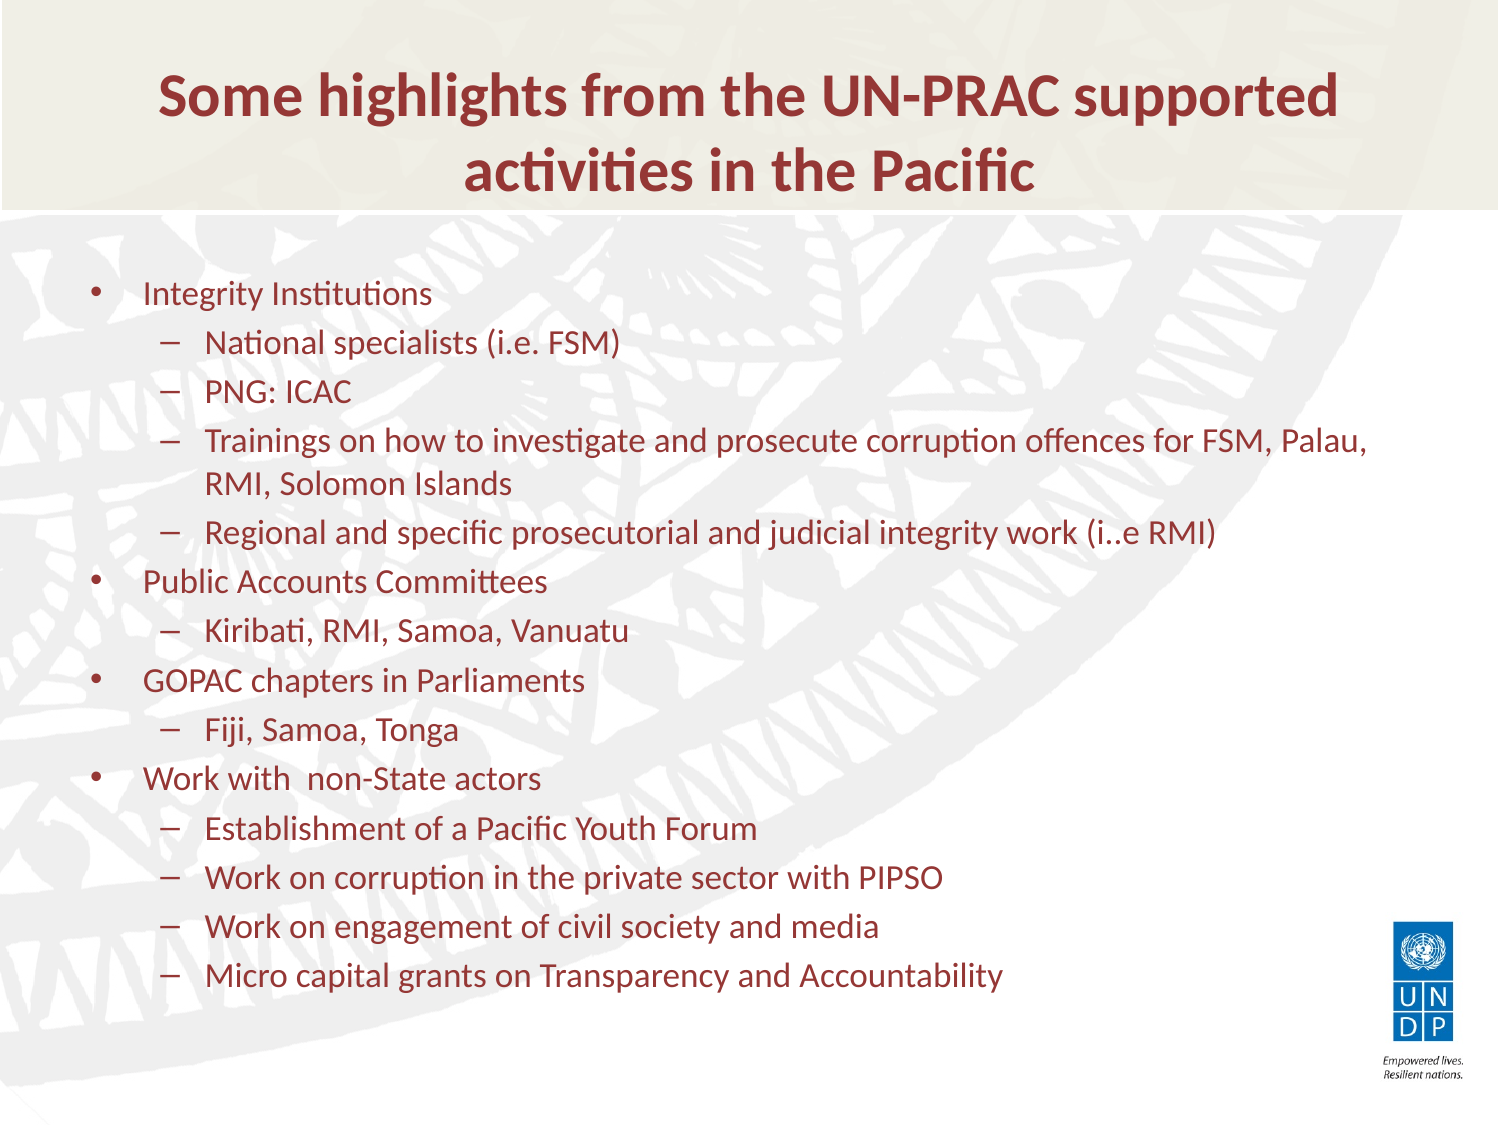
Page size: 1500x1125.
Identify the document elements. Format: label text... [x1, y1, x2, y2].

picture [1374, 912, 1472, 1088]
list Integrity Institutions National specialists (i.e. FSM) PNG: ICAC Trainings on how to investigate and prosecute corruption offences for FSM, Palau, RMI, Solomon Islands Regional and specific prosecutorial and judicial integrity work (i..e RMI) Public Accounts Committees Kiribati, RMI, Samoa, Vanuatu GOPAC chapters in Parliaments Fiji, Samoa, Tonga Work with non-State actors Establishment of a Pacific Youth Forum Work on corruption in the private sector with PIPSO Work on engagement of civil society and media Micro capital grants on Transparency and Accountability [75, 262, 1425, 1005]
title Some highlights from the UN-PRAC supported activities in the Pacific [75, 45, 1425, 213]
